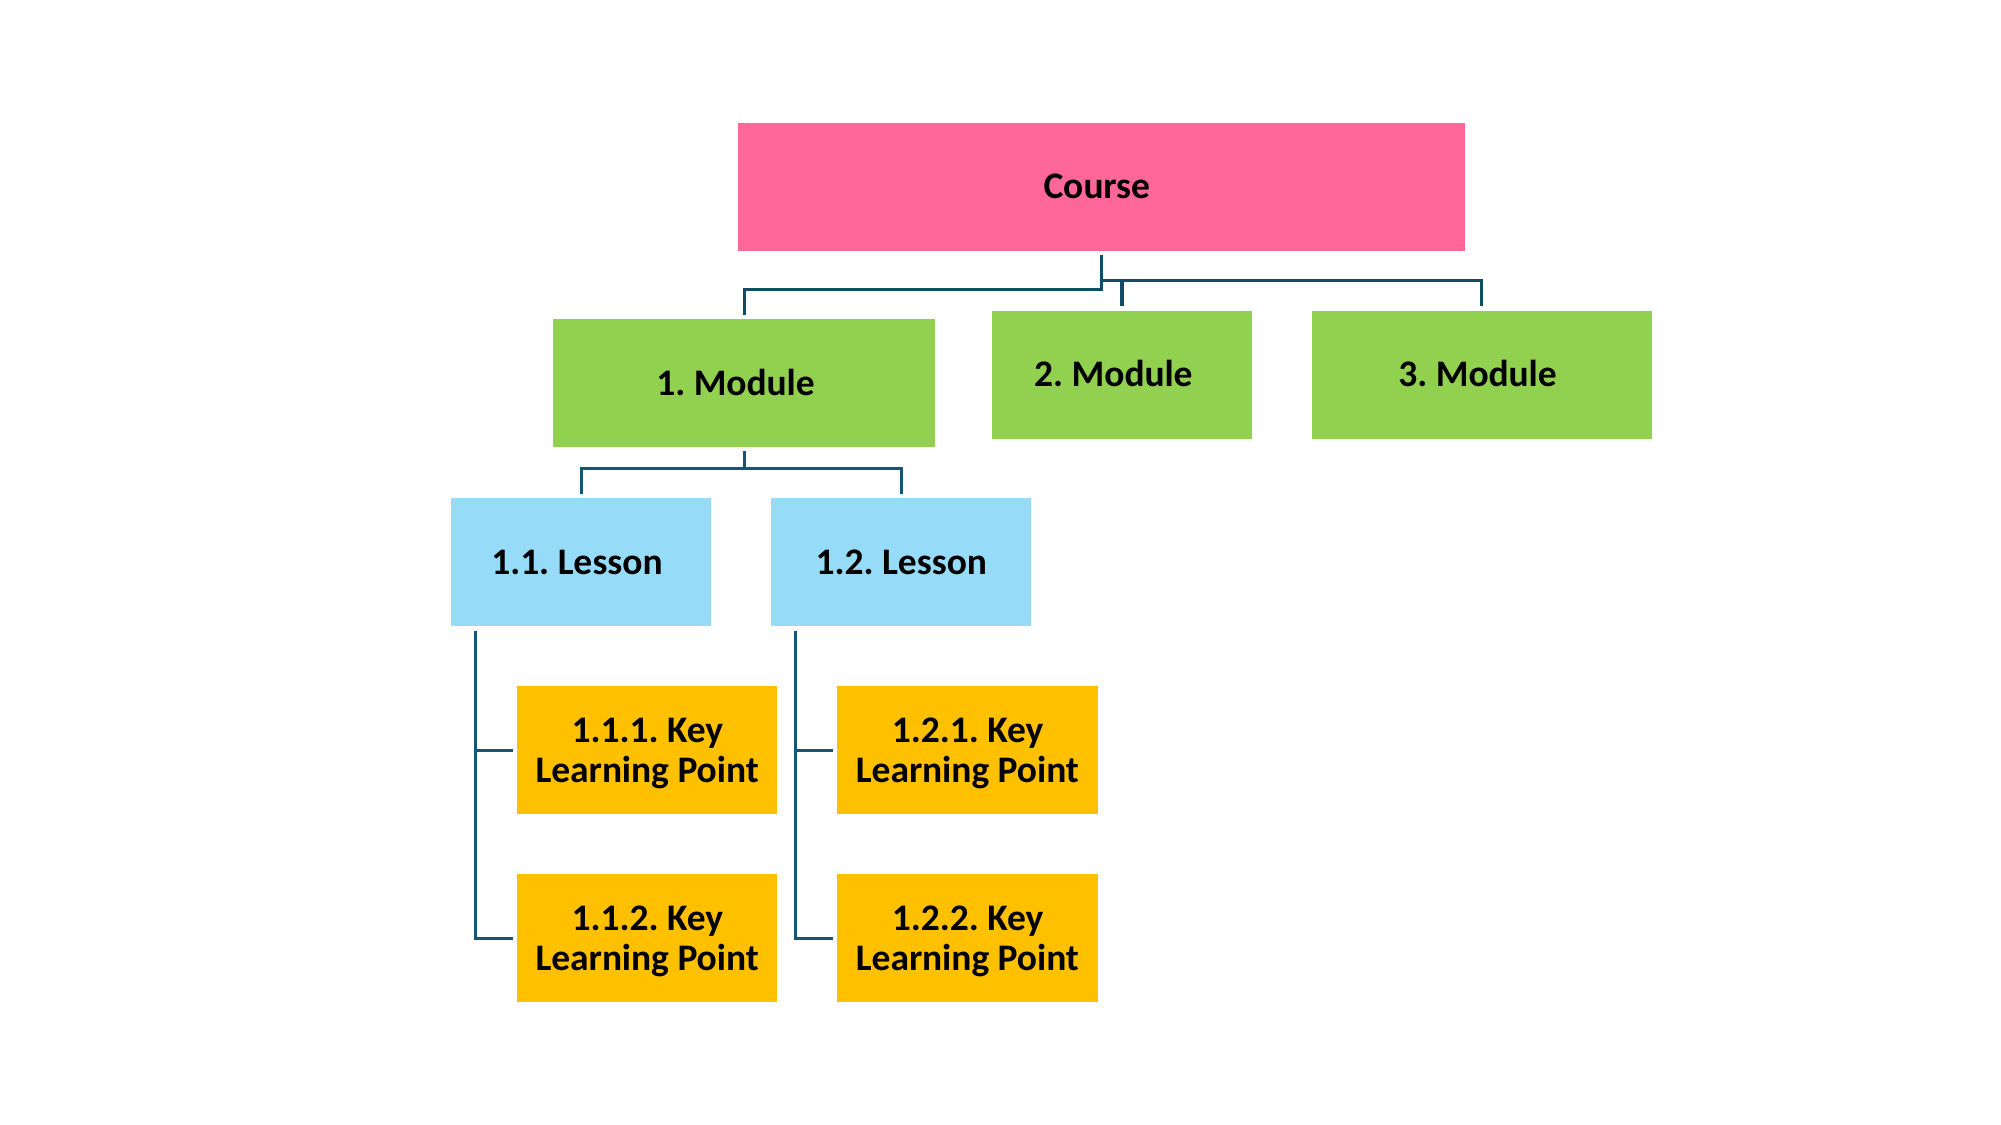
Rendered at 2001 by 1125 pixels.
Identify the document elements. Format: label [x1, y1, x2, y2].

text_box [203, 119, 1900, 1005]
